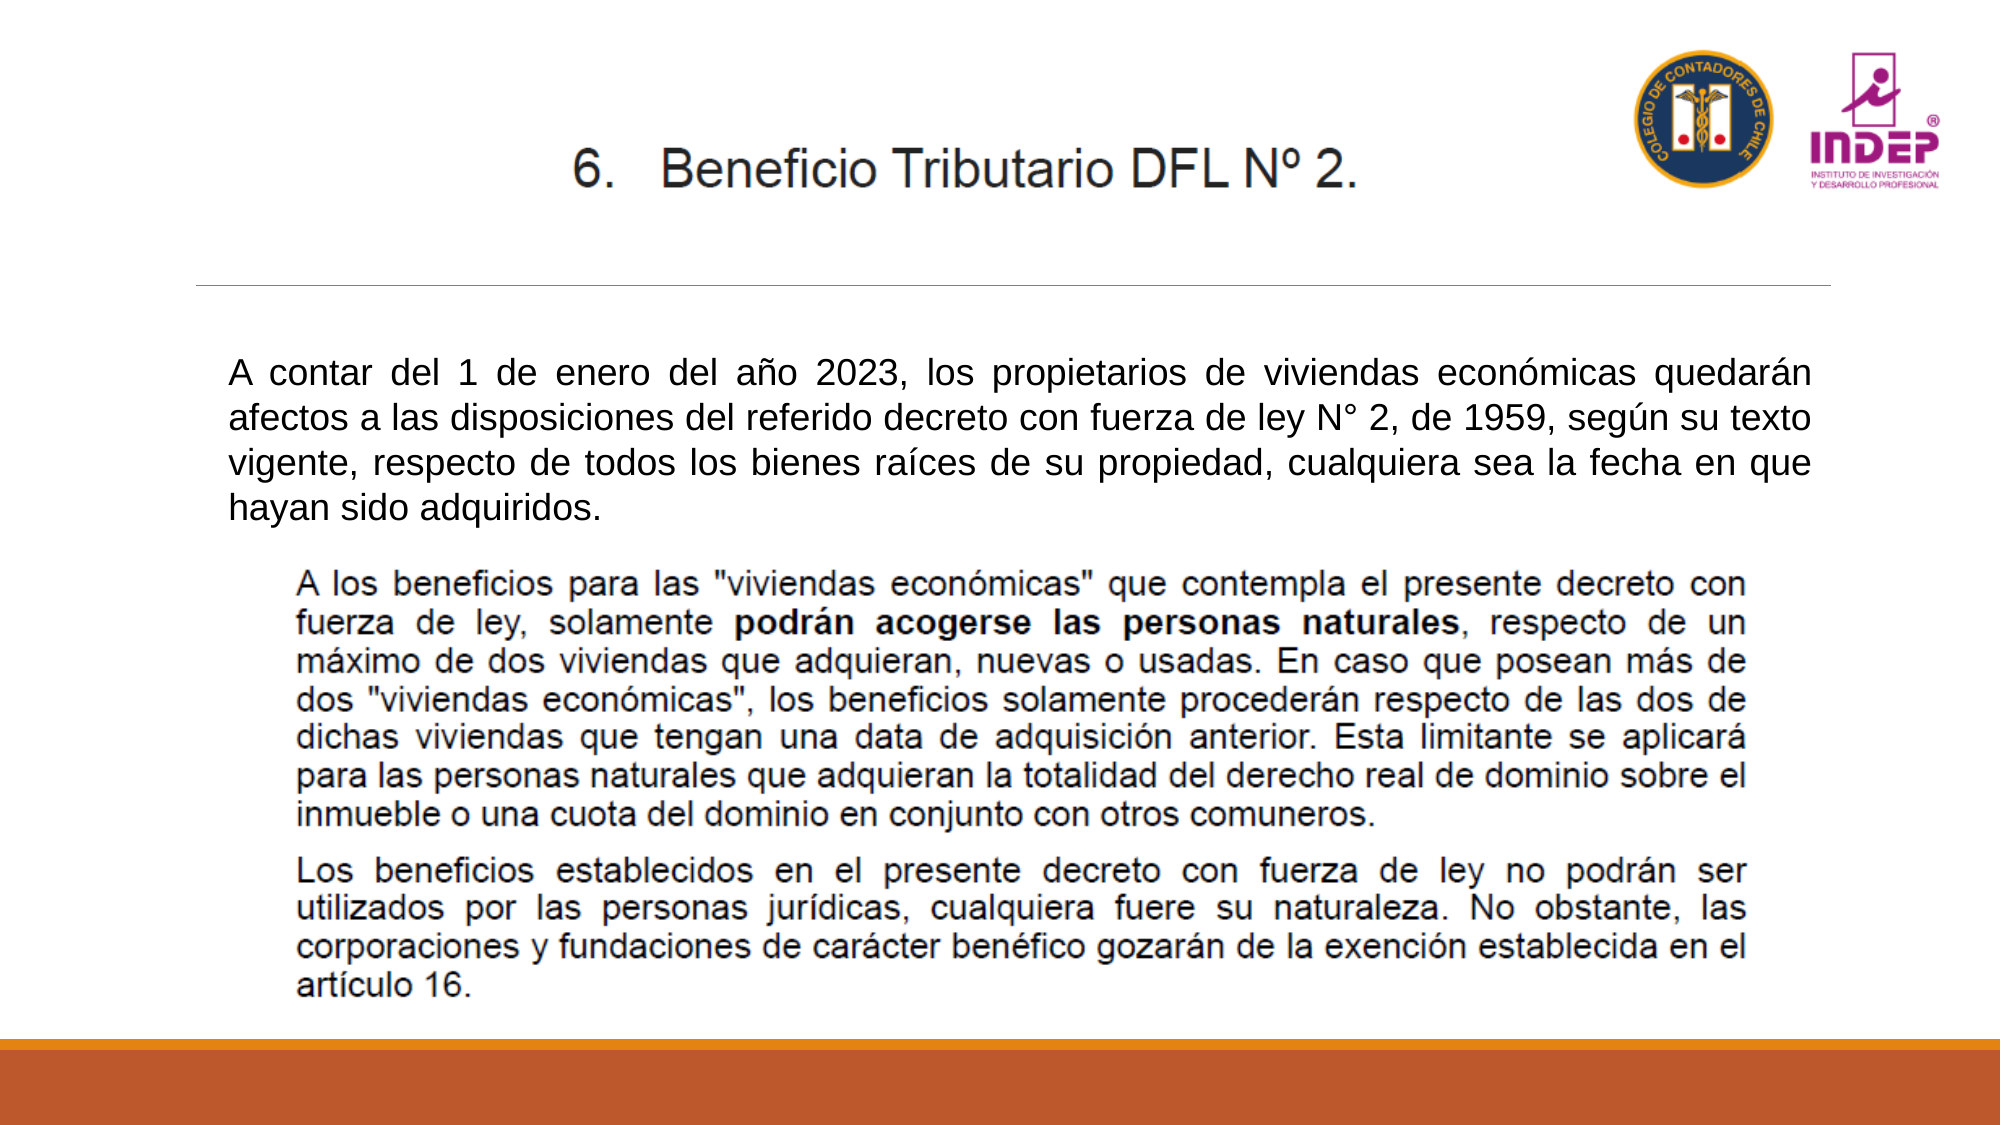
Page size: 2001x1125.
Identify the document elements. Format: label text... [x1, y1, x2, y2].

text_box A contar del 1 de enero del año 2023, los propietarios de viviendas económicas quedarán afectos a las disposiciones del referido decreto con fuerza de ley N° 2, de 1959, según su texto vigente, respecto de todos los bienes raíces de su propiedad, cualquiera sea la fecha en que hayan sido adquiridos. [213, 340, 1828, 536]
picture [272, 561, 1768, 1022]
picture [559, 121, 1380, 203]
picture [1630, 42, 1954, 203]
